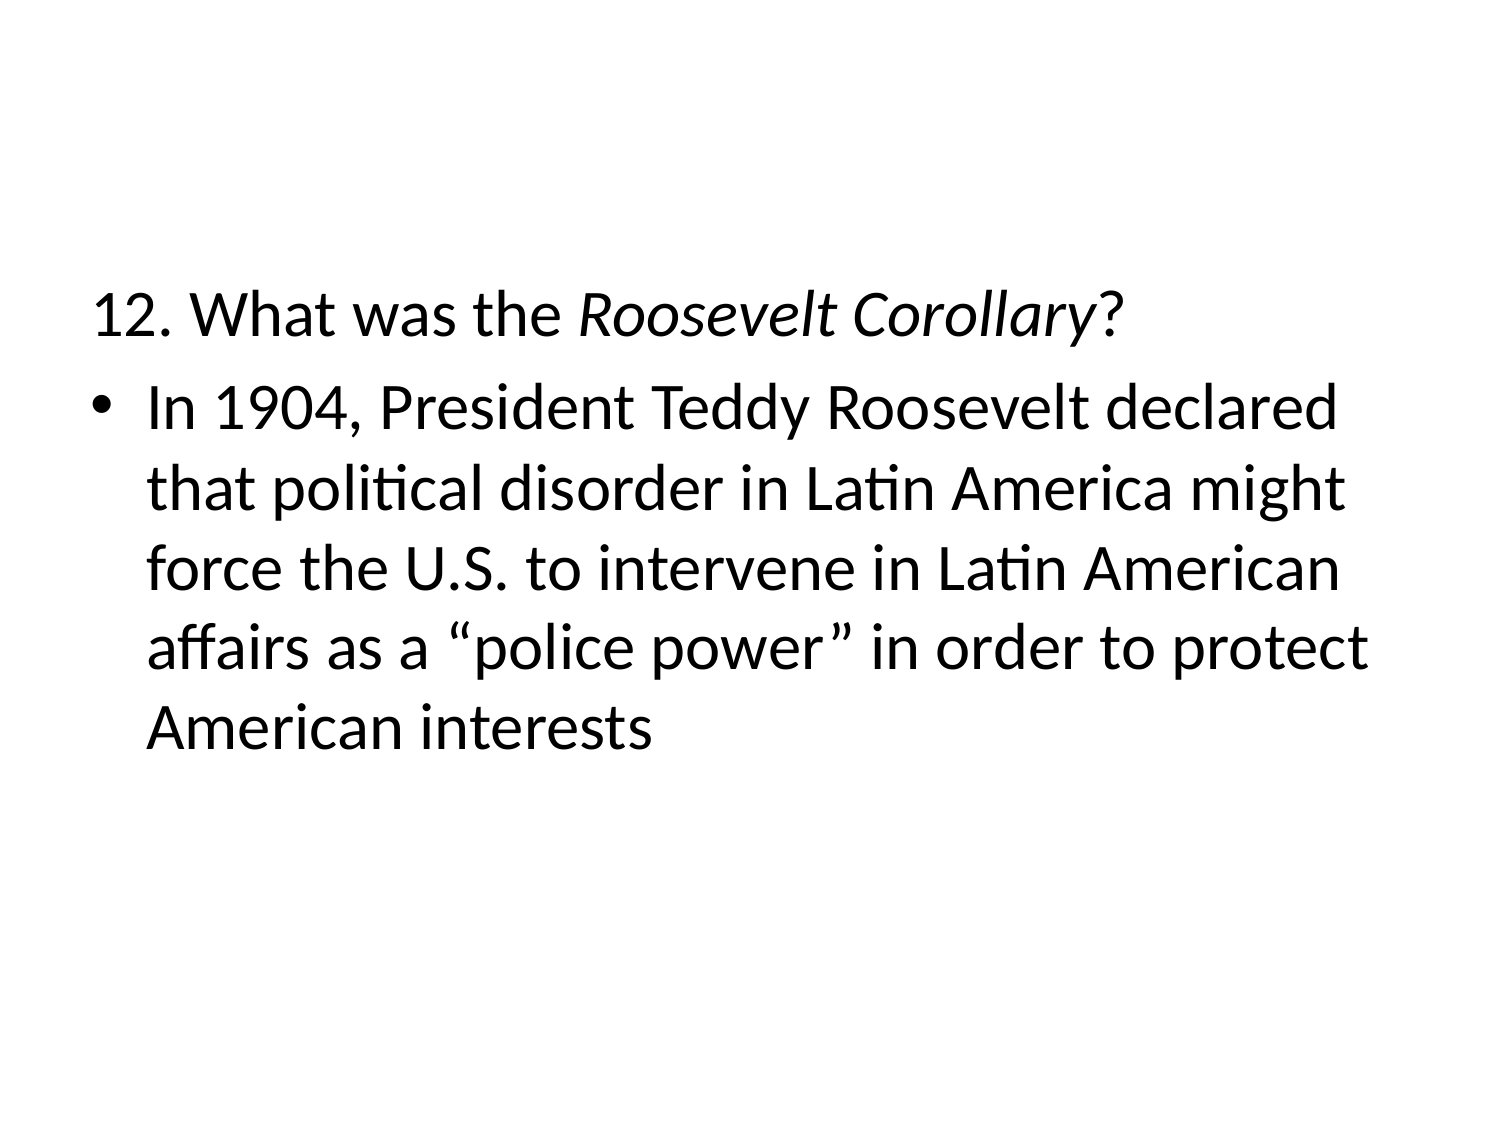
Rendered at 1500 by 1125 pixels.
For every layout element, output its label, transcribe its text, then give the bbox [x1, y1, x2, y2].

list 12. What was the Roosevelt Corollary? In 1904, President Teddy Roosevelt declared that political disorder in Latin America might force the U.S. to intervene in Latin American affairs as a “police power” in order to protect American interests [75, 262, 1425, 1005]
